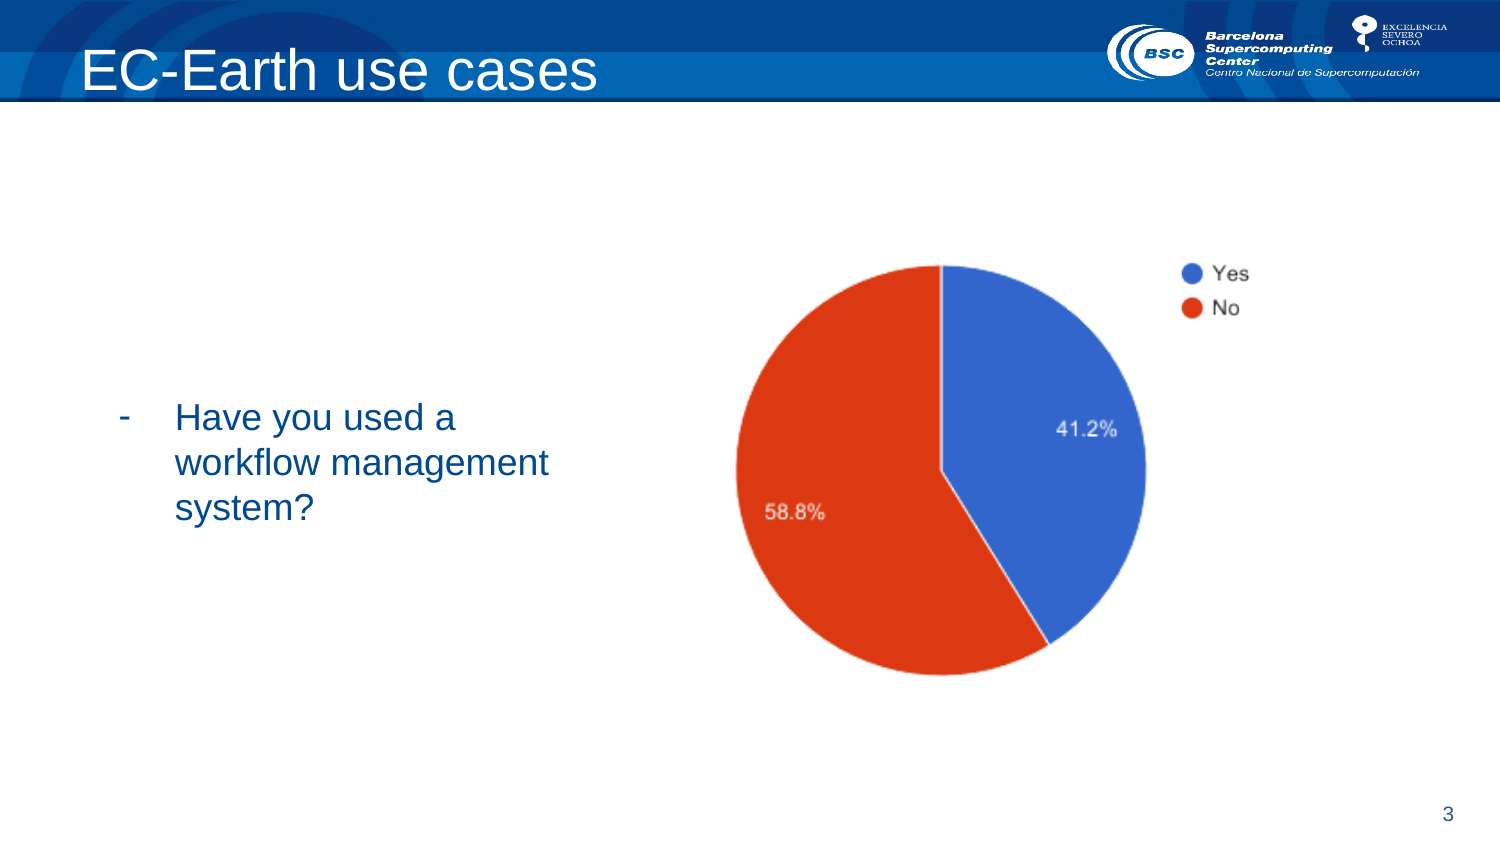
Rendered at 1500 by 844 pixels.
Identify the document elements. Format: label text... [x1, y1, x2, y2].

title EC-Earth use cases [65, 17, 1081, 102]
picture [526, 135, 1500, 806]
text_box Have you used a workflow management system? [84, 214, 521, 707]
picture [0, 0, 1500, 102]
